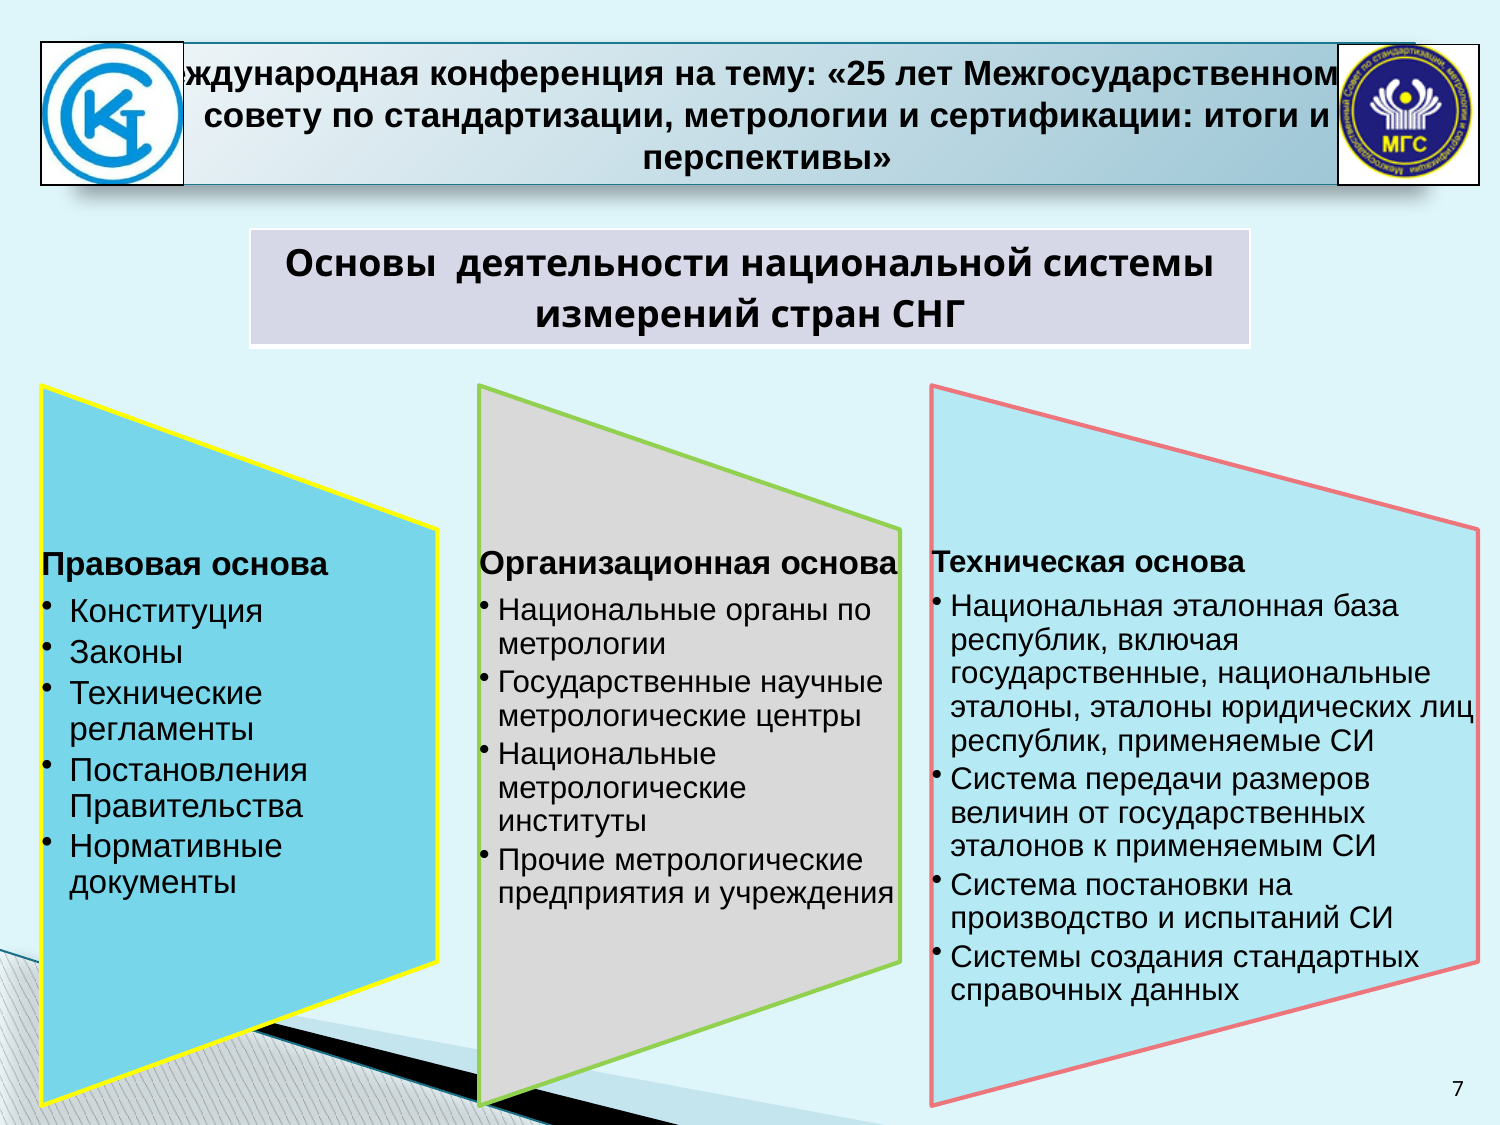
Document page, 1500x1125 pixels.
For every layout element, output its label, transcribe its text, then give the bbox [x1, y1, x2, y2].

table_header Основы деятельности национальной системы измерений стран СНГ [251, 230, 1249, 344]
picture [1338, 44, 1479, 185]
picture [47, 48, 178, 181]
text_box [41, 385, 1479, 1107]
list Международная конференция на тему: «25 лет Межгосударственному совету по стандартизации, метрологии и сертификации: итоги и перспективы» [184, 42, 1416, 185]
picture [40, 42, 184, 185]
picture [121, 123, 184, 185]
